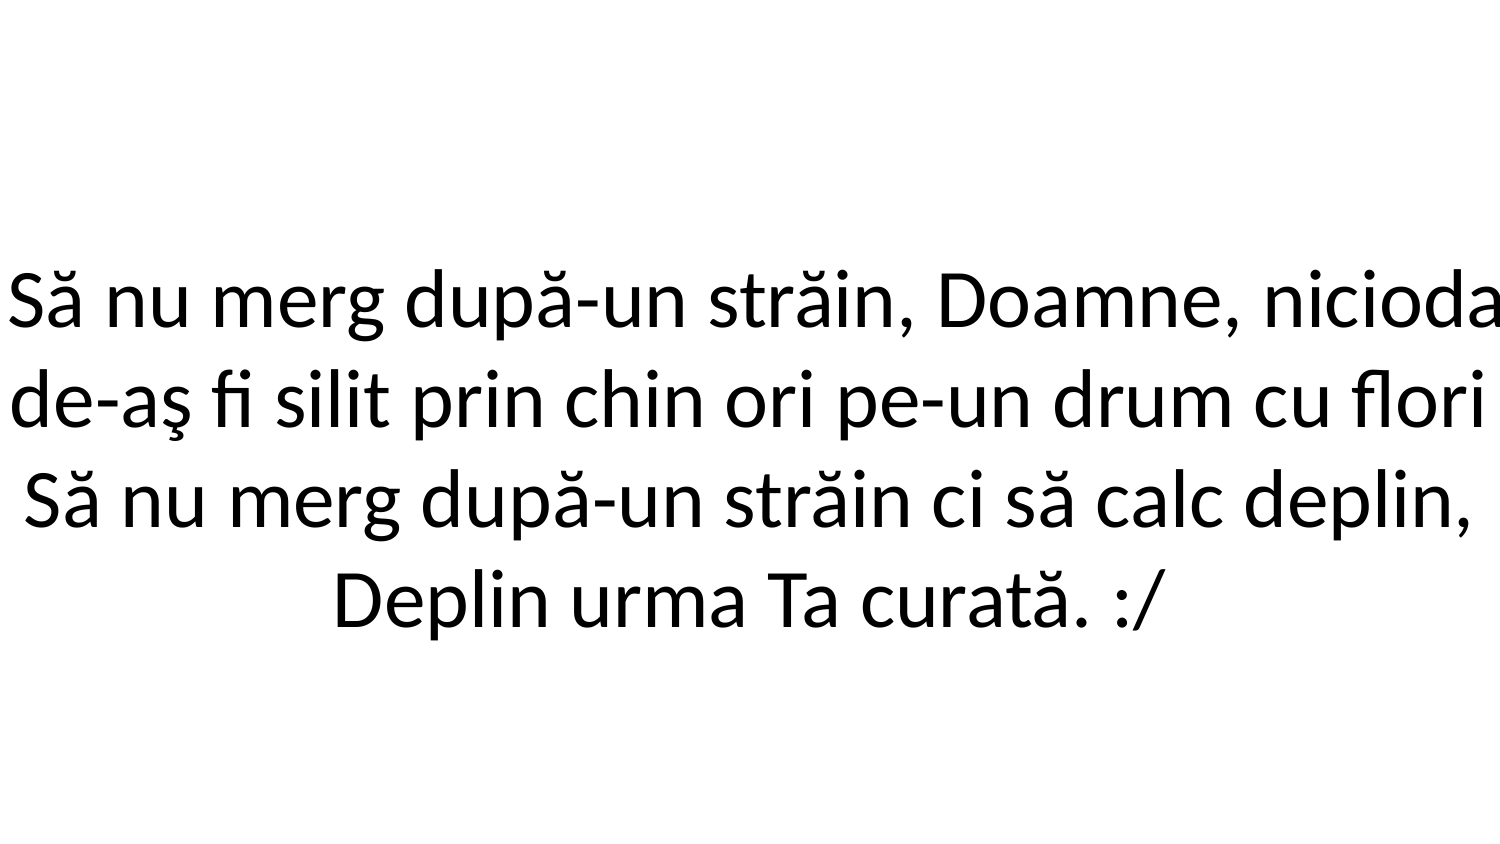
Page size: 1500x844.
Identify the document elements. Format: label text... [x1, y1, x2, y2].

text_box 1. Să nu merg după-un străin, Doamne, niciodată /:Chiar de-aş fi silit prin chin ori pe-un drum cu flori de crin Să nu merg după-un străin ci să calc deplin, Deplin urma Ta curată. :/ [0, 192, 1500, 652]
